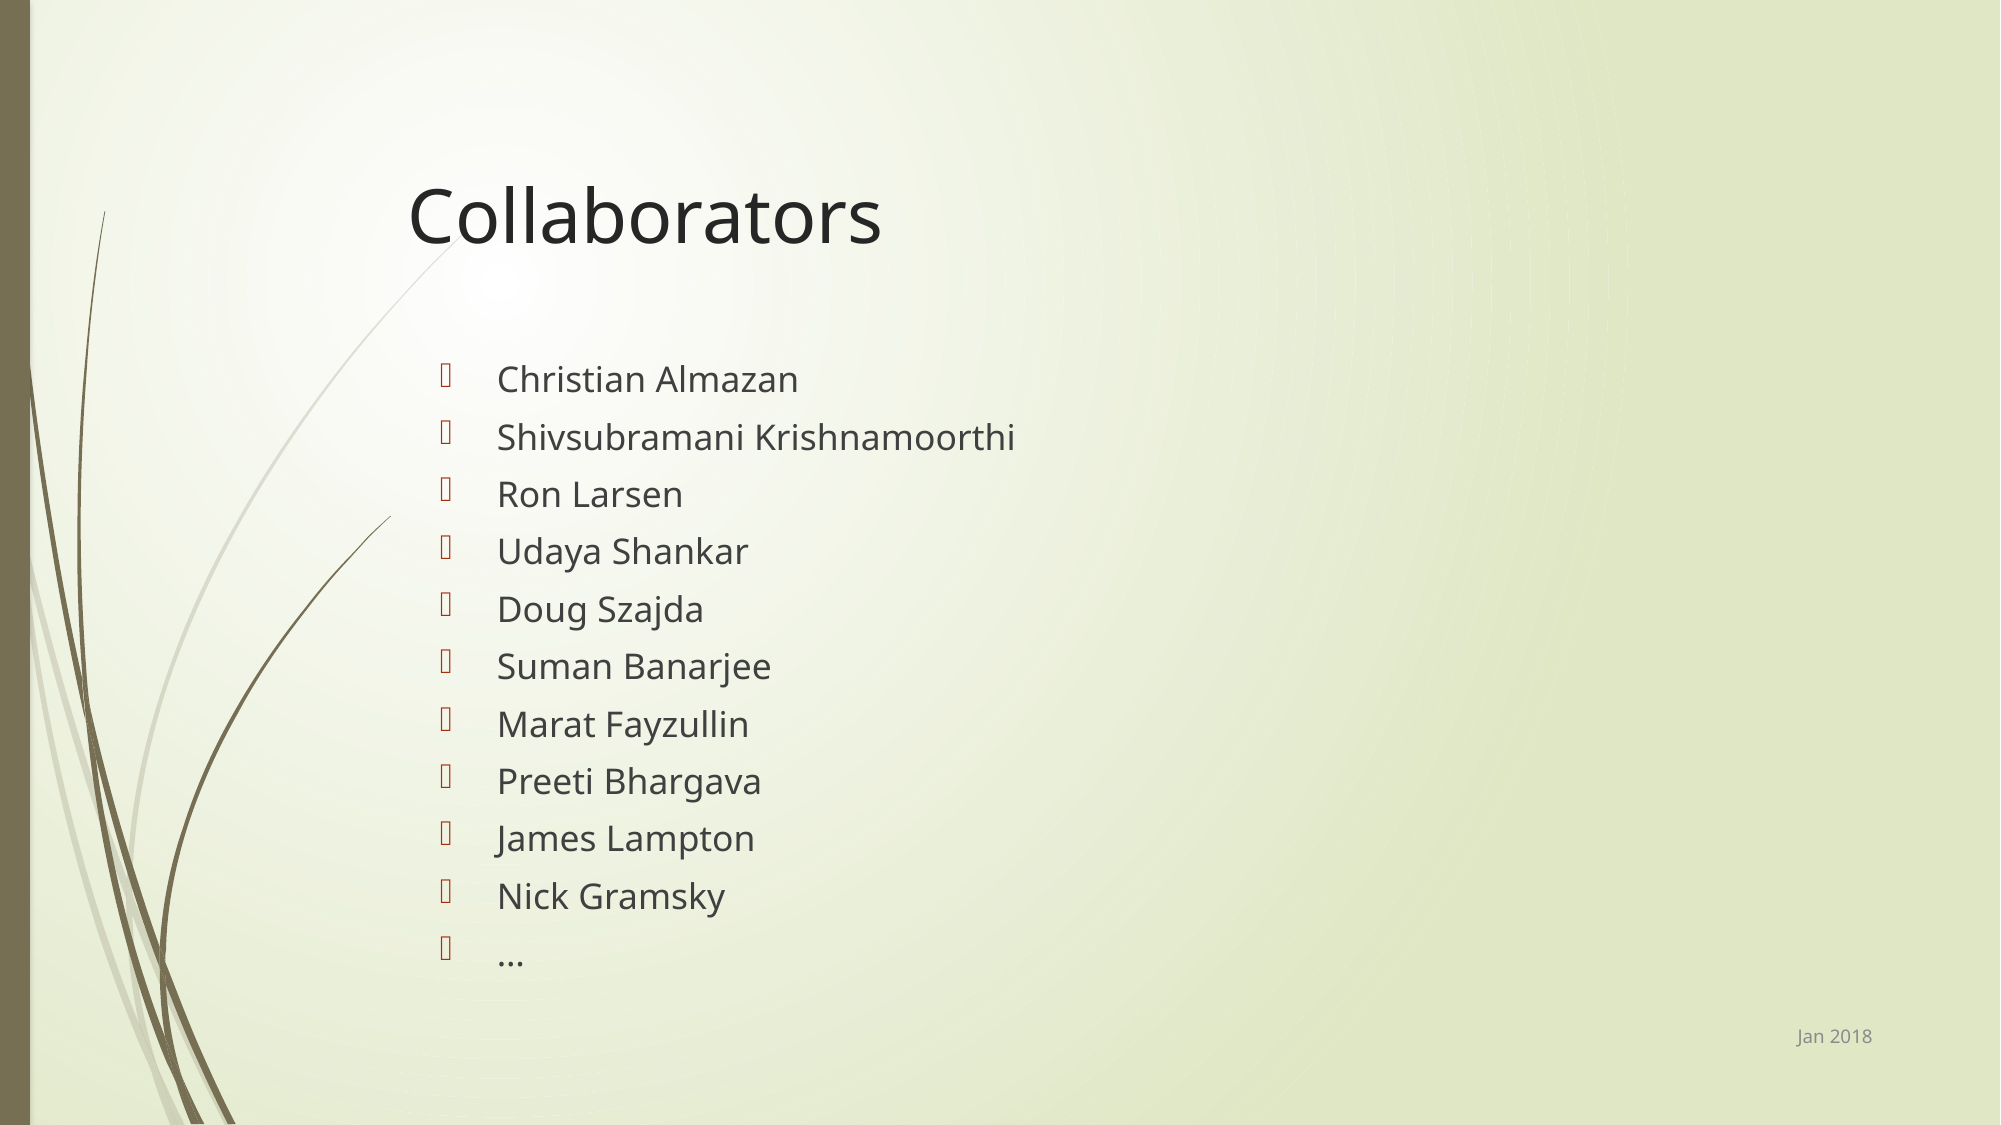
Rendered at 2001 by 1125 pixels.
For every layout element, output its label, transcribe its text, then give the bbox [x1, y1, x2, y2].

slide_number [1699, 1005, 1888, 1067]
title Collaborators [392, 141, 1732, 267]
list Christian Almazan Shivsubramani Krishnamoorthi Ron Larsen Udaya Shankar Doug Szajda Suman Banarjee Marat Fayzullin Preeti Bhargava James Lampton Nick Gramsky … [424, 350, 1888, 988]
